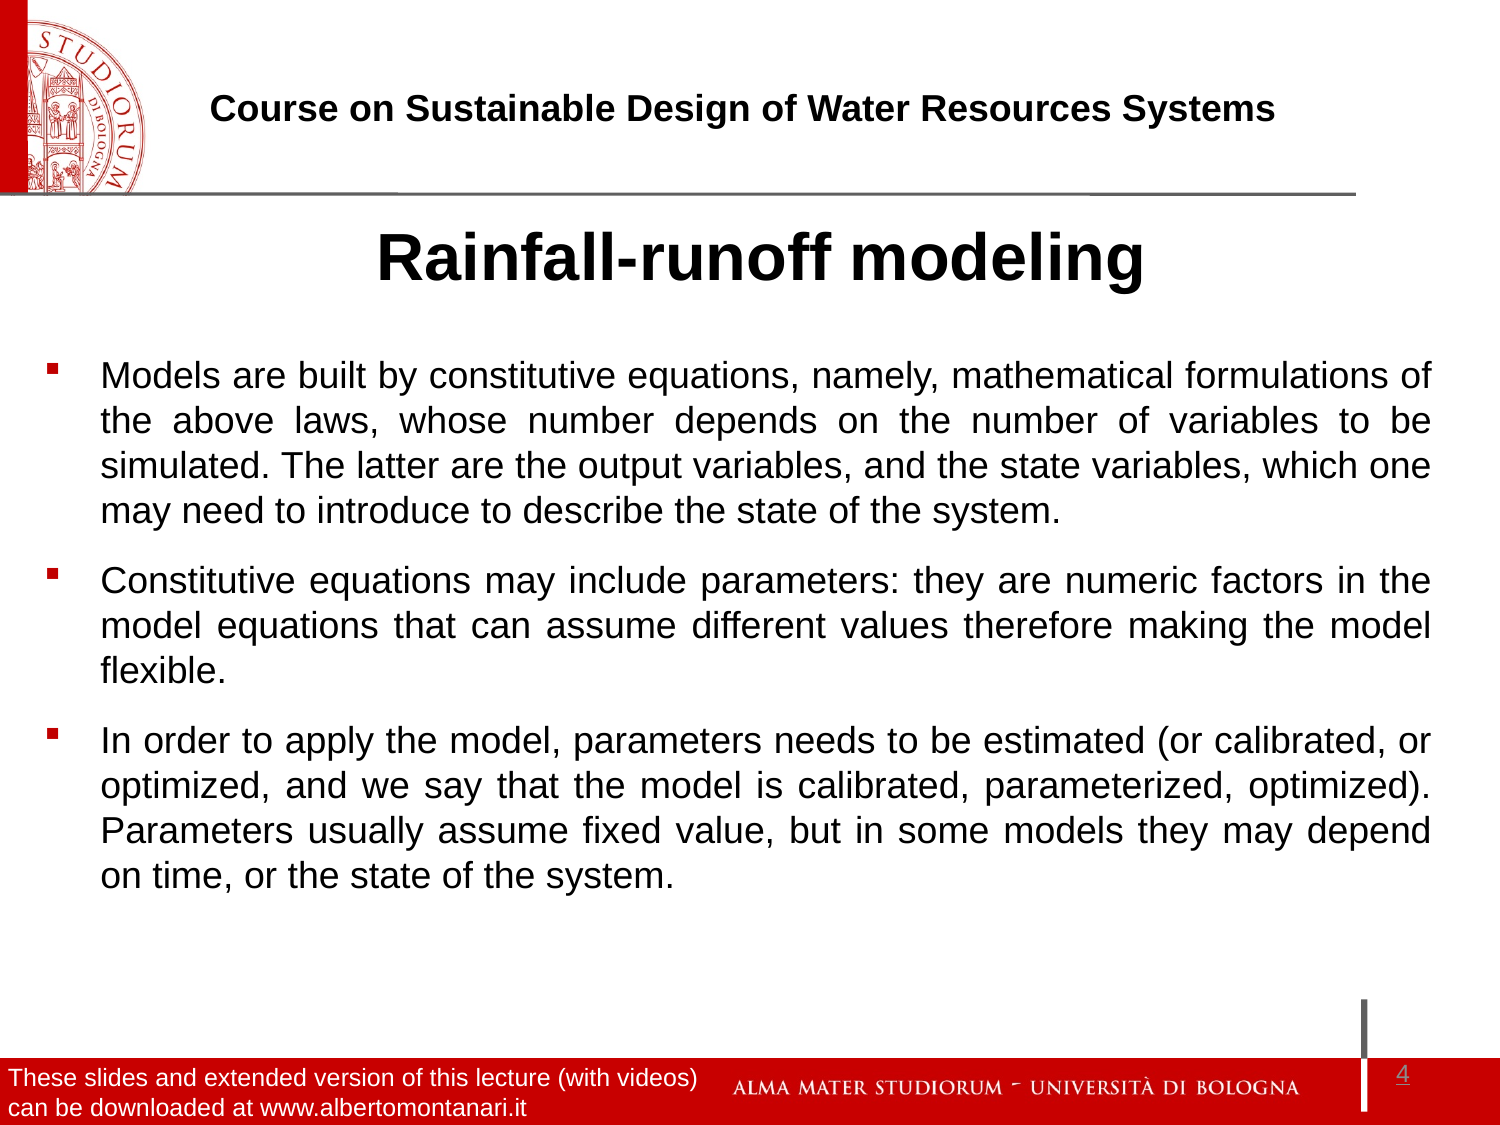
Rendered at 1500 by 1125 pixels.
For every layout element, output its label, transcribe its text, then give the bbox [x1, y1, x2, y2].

picture [28, 16, 151, 192]
picture [0, 1058, 1500, 1125]
slide_number 4 [1074, 1042, 1425, 1103]
text_box Rainfall-runoff modeling [194, 206, 1329, 302]
list Models are built by constitutive equations, namely, mathematical formulations of the above laws, whose number depends on the number of variables to be simulated. The latter are the output variables, and the state variables, which one may need to introduce to describe the state of the system. Constitutive equations may include parameters: they are numeric factors in the model equations that can assume different values therefore making the model flexible. In order to apply the model, parameters needs to be estimated (or calibrated, or optimized, and we say that the model is calibrated, parameterized, optimized). Parameters usually assume fixed value, but in some models they may depend on time, or the state of the system. [29, 343, 1447, 997]
